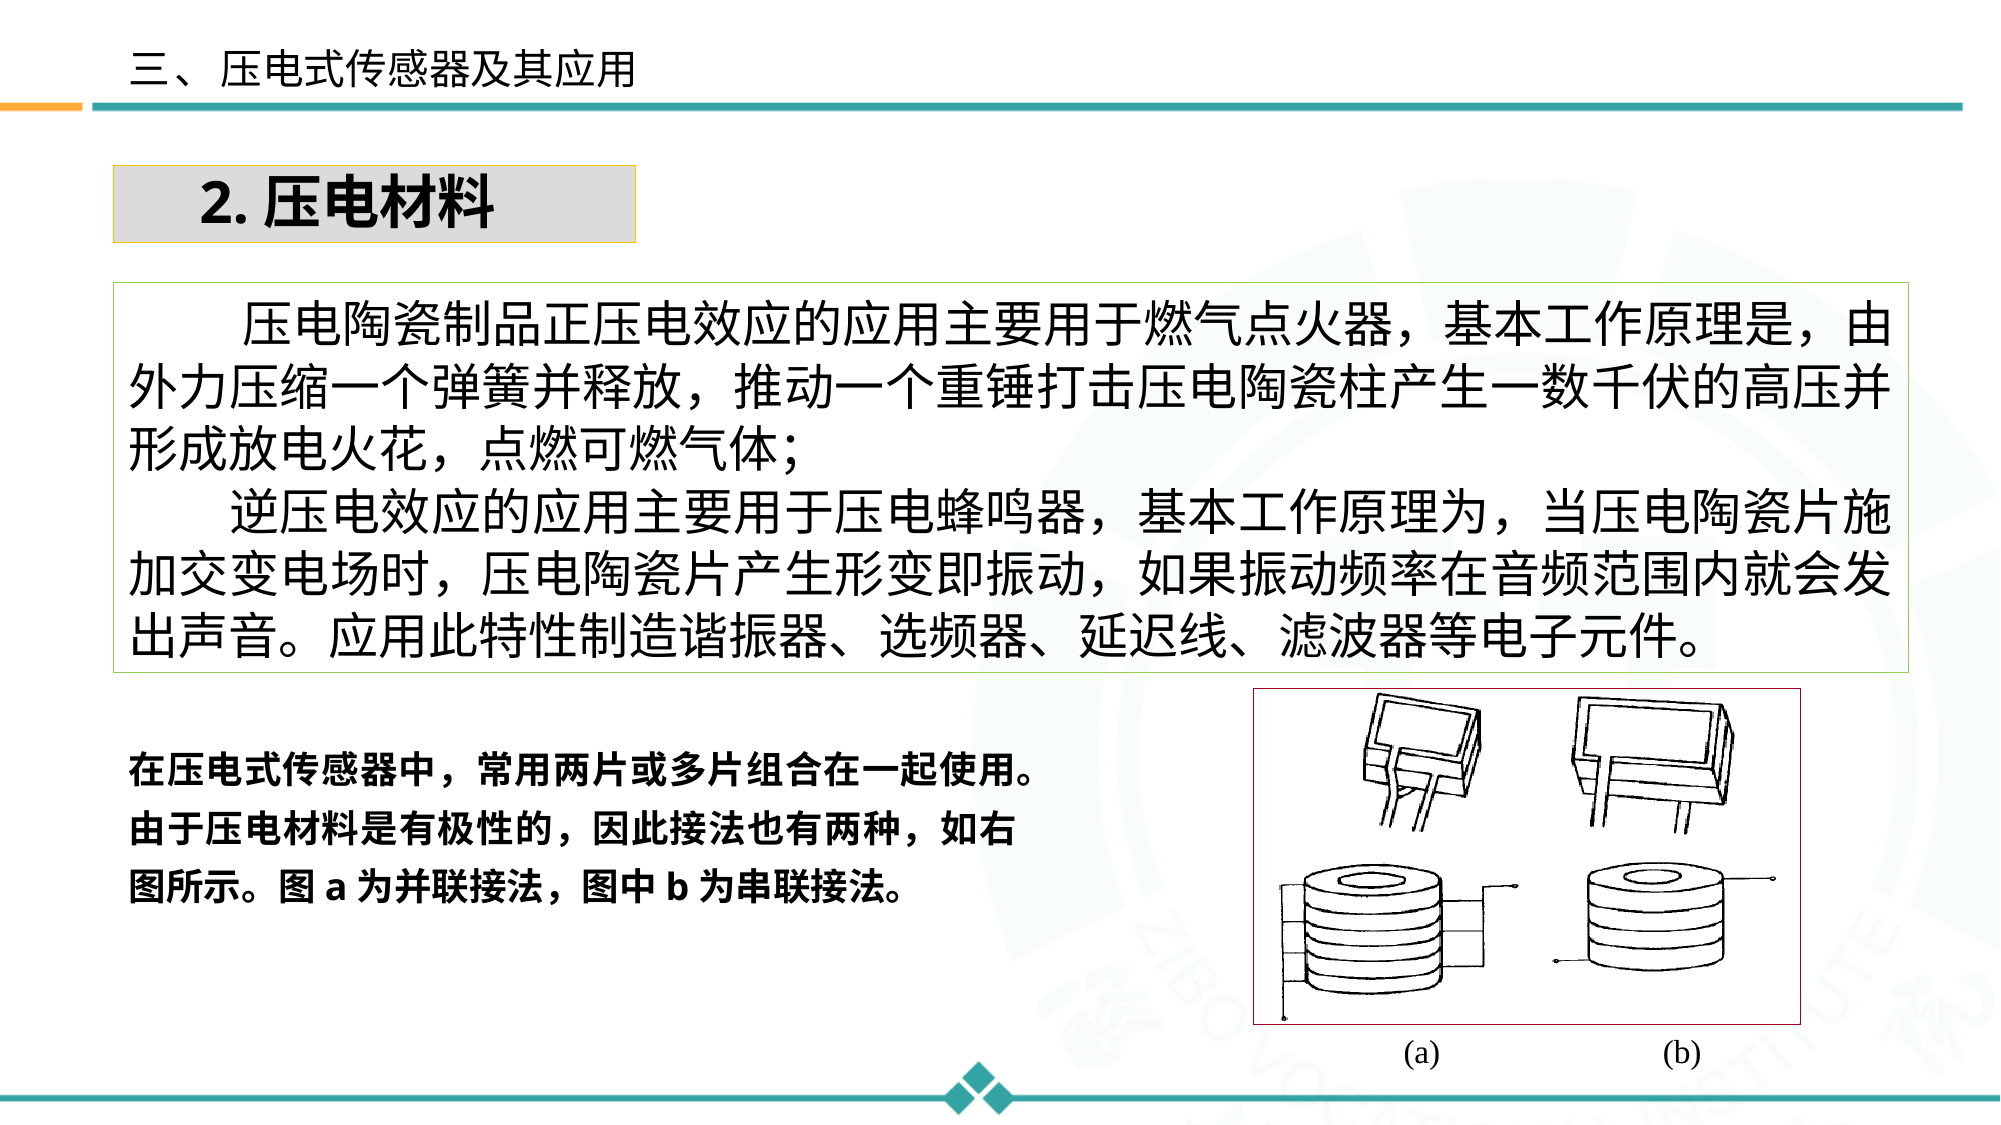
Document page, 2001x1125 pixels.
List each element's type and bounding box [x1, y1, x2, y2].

text_box [1254, 689, 1800, 1024]
picture [0, 0, 2000, 1125]
